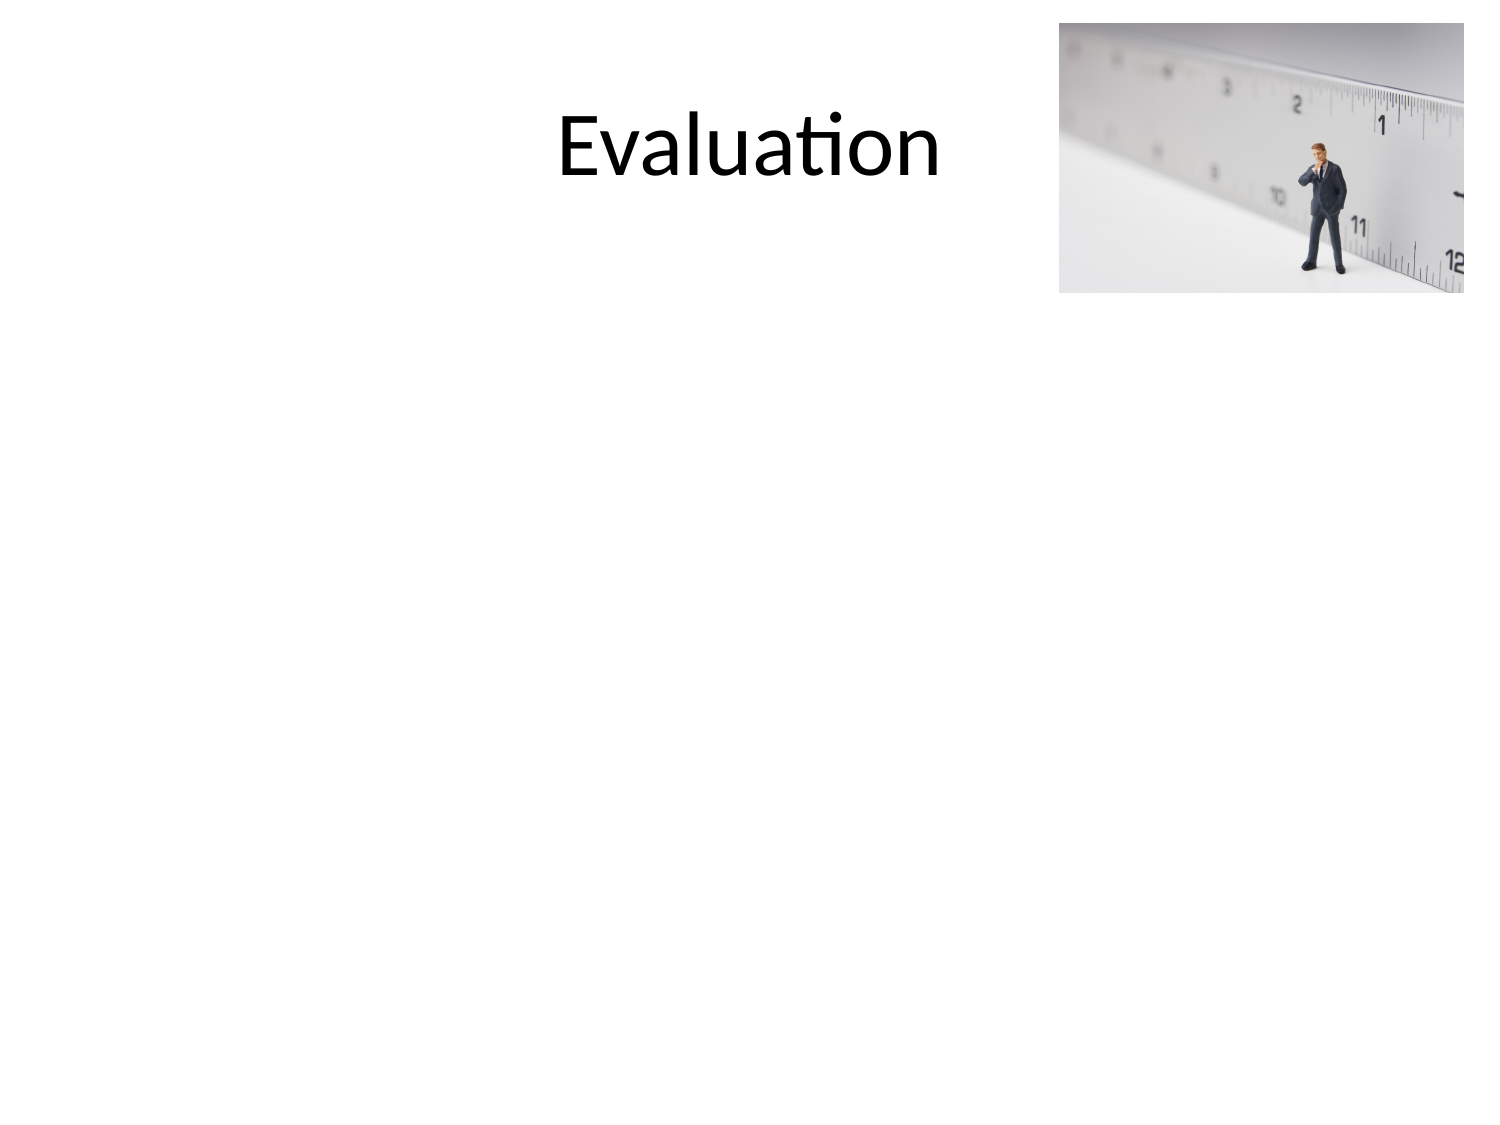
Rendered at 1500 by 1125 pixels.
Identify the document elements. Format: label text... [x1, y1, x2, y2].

picture [1059, 23, 1465, 294]
title Evaluation [75, 45, 1054, 233]
